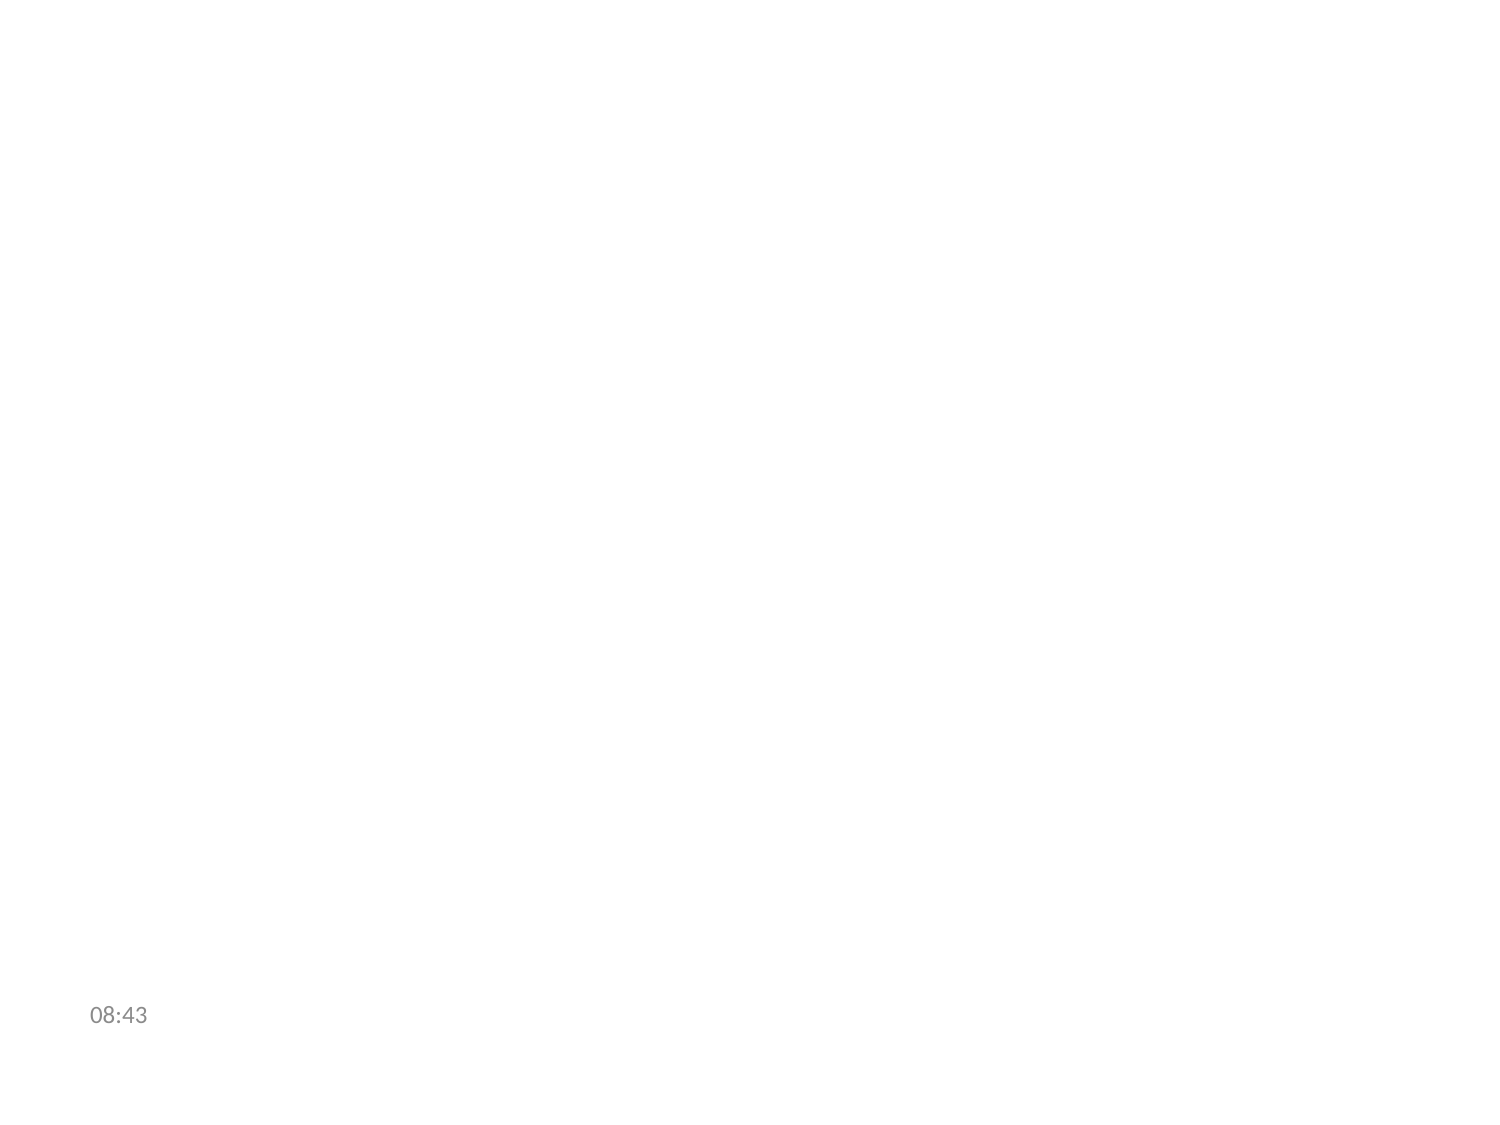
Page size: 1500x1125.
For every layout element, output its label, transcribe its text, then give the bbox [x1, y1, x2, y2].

text_box 15:35 [75, 983, 425, 1044]
